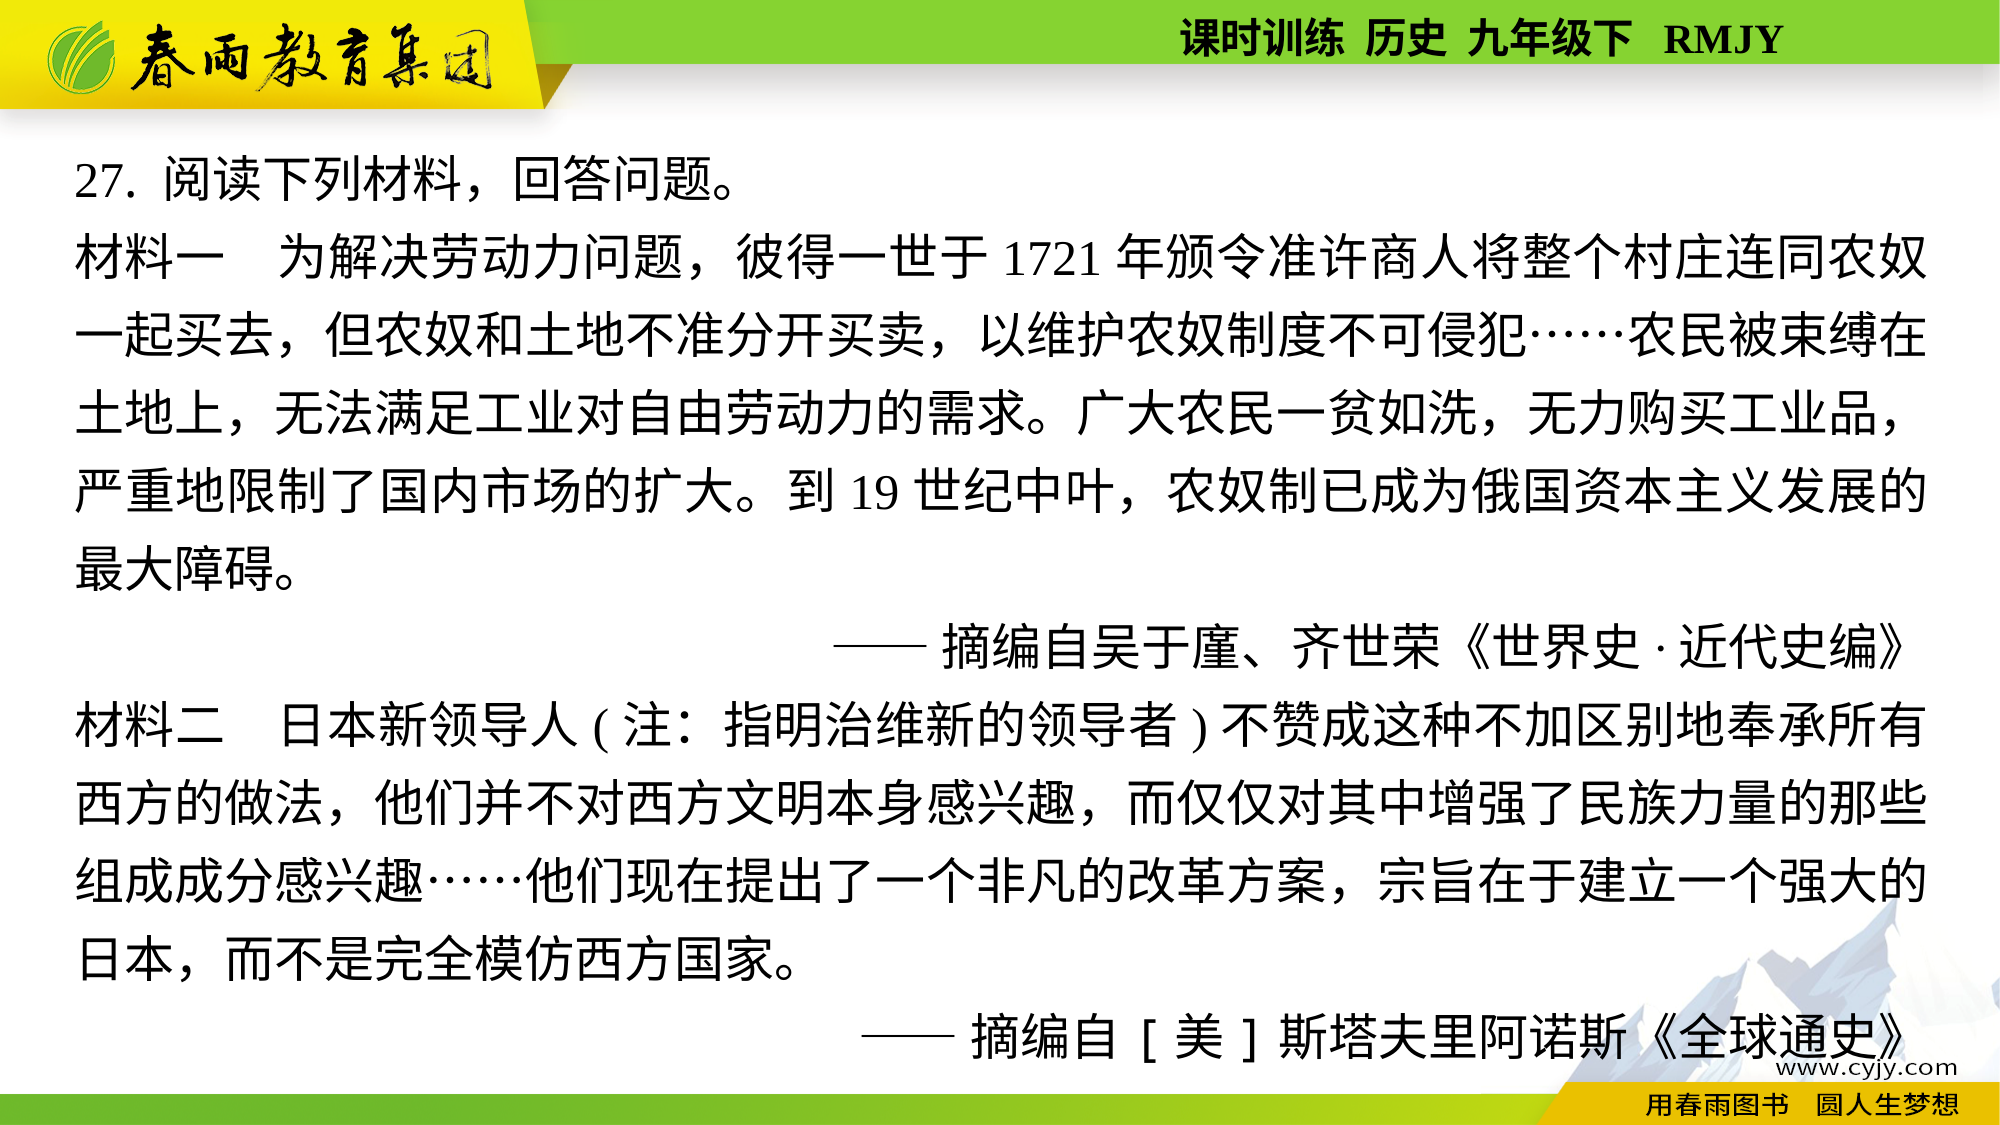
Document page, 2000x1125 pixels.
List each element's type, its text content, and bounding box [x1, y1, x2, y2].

picture [0, 0, 2000, 1125]
list 27. 阅读下列材料，回答问题。 材料一 为解决劳动力问题，彼得一世于1721年颁令准许商人将整个村庄连同农奴一起买去，但农奴和土地不准分开买卖，以维护农奴制度不可侵犯……农民被束缚在土地上，无法满足工业对自由劳动力的需求。广大农民一贫如洗，无力购买工业品，严重地限制了国内市场的扩大。到19世纪中叶，农奴制已成为俄国资本主义发展的最大障碍。 ——摘编自吴于廑、齐世荣《世界史·近代史编》 材料二 日本新领导人(注：指明治维新的领导者)不赞成这种不加区别地奉承所有西方的做法，他们并不对西方文明本身感兴趣，而仅仅对其中增强了民族力量的那些组成成分感兴趣……他们现在提出了一个非凡的改革方案，宗旨在于建立一个强大的日本，而不是完全模仿西方国家。 ——摘编自[美]斯塔夫里阿诺斯《全球通史》 [59, 122, 1944, 1075]
